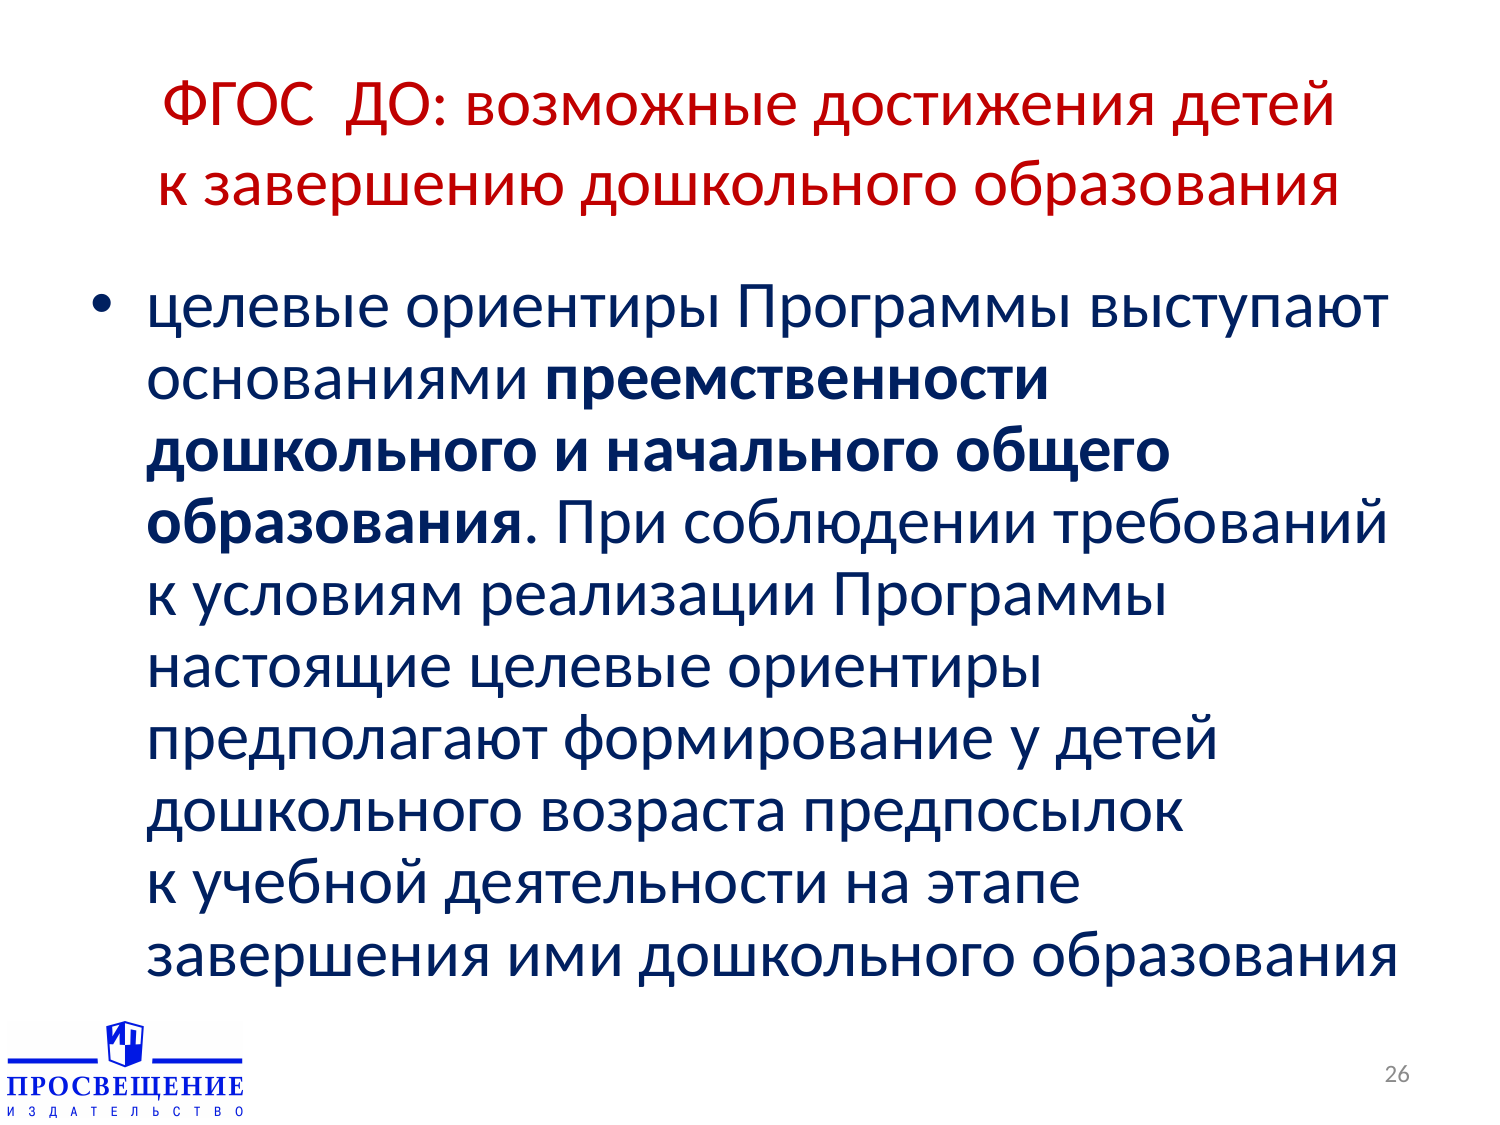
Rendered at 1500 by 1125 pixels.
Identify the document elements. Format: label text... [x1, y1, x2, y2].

title ФГОС ДО: возможные достижения детей к завершению дошкольного образования [74, 44, 1426, 233]
picture [7, 1021, 243, 1118]
slide_number 26 [1074, 1042, 1425, 1103]
list целевые ориентиры Программы выступают основаниями преемственности дошкольного и начального общего образования. При соблюдении требований к условиям реализации Программы настоящие целевые ориентиры предполагают формирование у детей дошкольного возраста предпосылок к учебной деятельности на этапе завершения ими дошкольного образования [74, 262, 1426, 1006]
